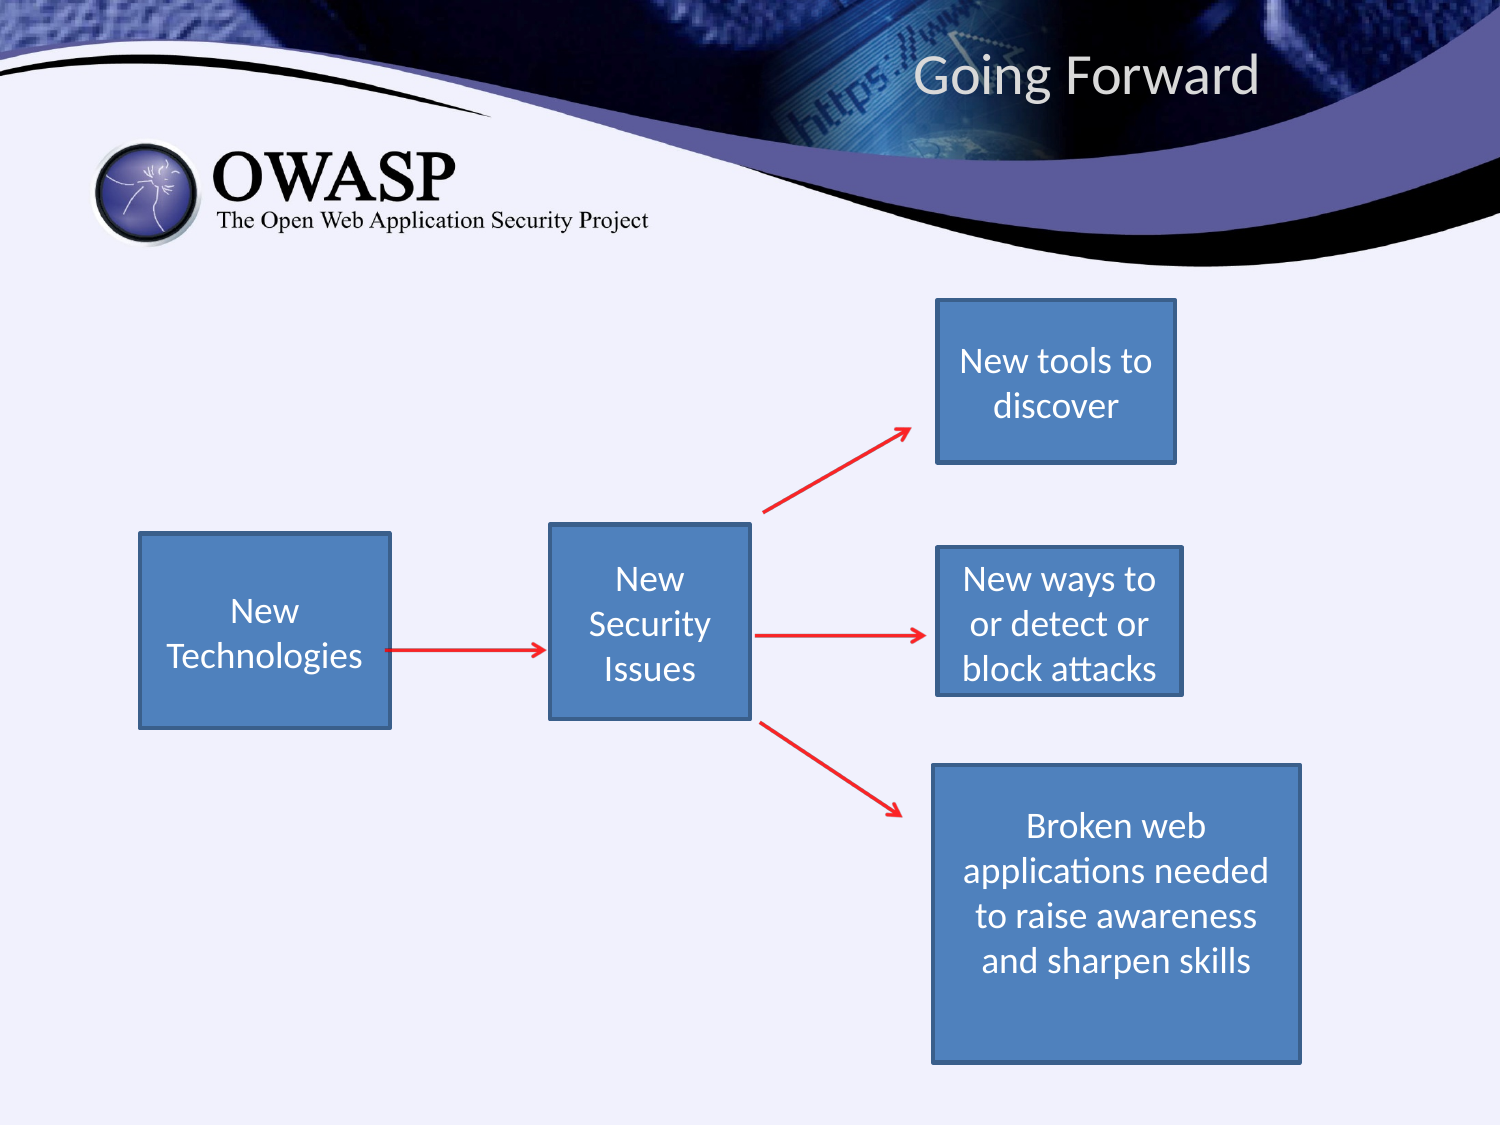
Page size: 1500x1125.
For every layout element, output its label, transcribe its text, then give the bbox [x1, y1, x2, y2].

text_box New Technologies [138, 531, 392, 730]
text_box New ways to or detect or block attacks [935, 545, 1184, 697]
picture [0, 0, 1500, 1125]
title Going Forward [699, 12, 1475, 130]
text_box New Security Issues [548, 522, 752, 721]
text_box Broken web applications needed to raise awareness and sharpen skills [931, 763, 1302, 1065]
text_box New tools to discover [935, 298, 1177, 465]
